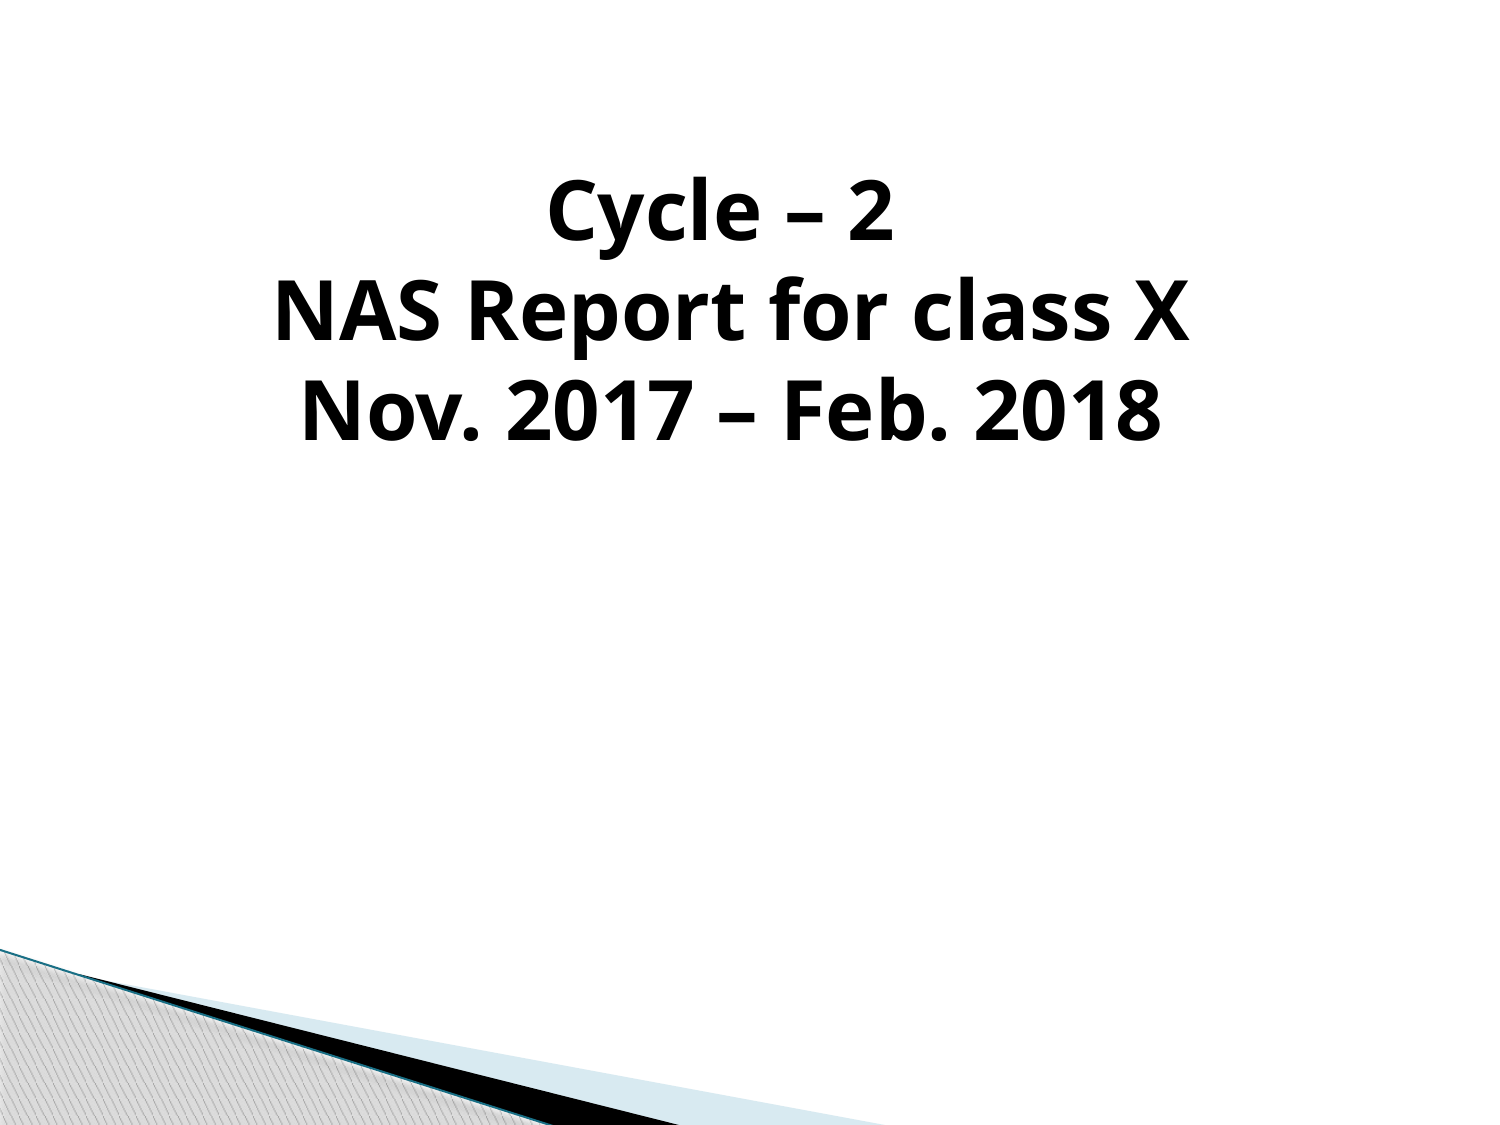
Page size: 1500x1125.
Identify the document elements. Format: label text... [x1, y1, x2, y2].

text_box Cycle – 2 NAS Report for class X Nov. 2017 – Feb. 2018 [137, 149, 1325, 465]
